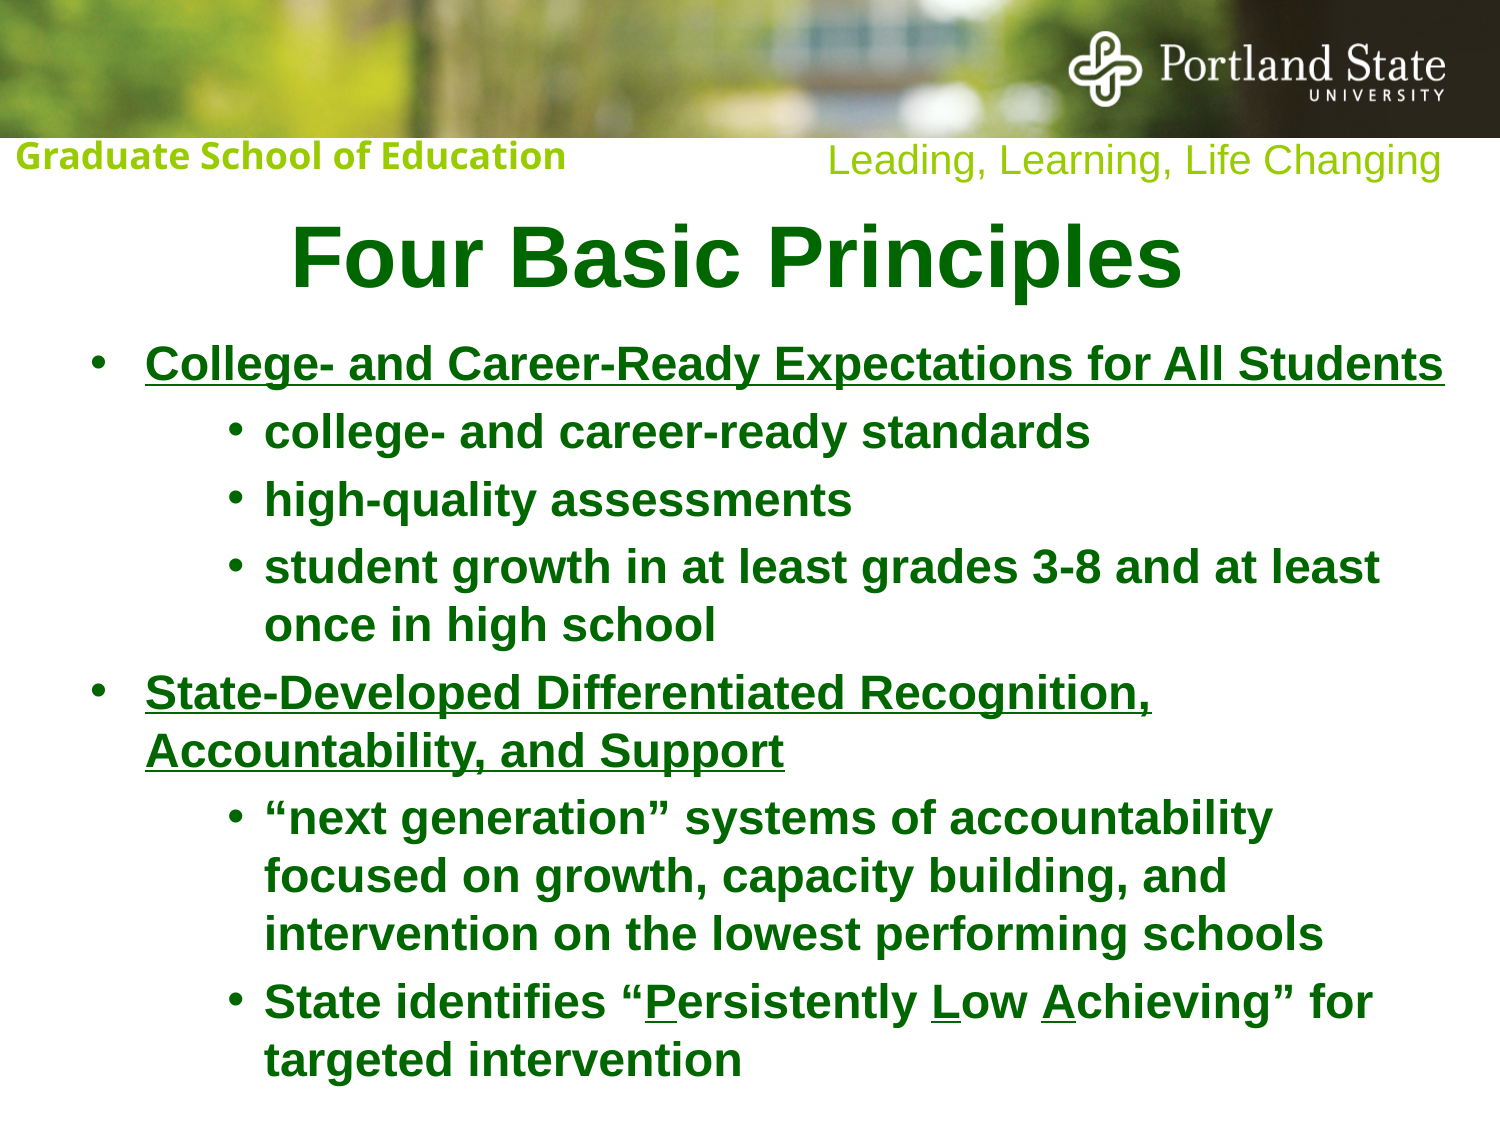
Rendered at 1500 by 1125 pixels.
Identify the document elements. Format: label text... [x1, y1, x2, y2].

title Four Basic Principles [0, 203, 1500, 314]
list College- and Career-Ready Expectations for All Students college- and career-ready standards high-quality assessments student growth in at least grades 3-8 and at least once in high school State-Developed Differentiated Recognition, Accountability, and Support “next generation” systems of accountability focused on growth, capacity building, and intervention on the lowest performing schools State identifies “Persistently Low Achieving” for targeted intervention [74, 324, 1476, 1125]
